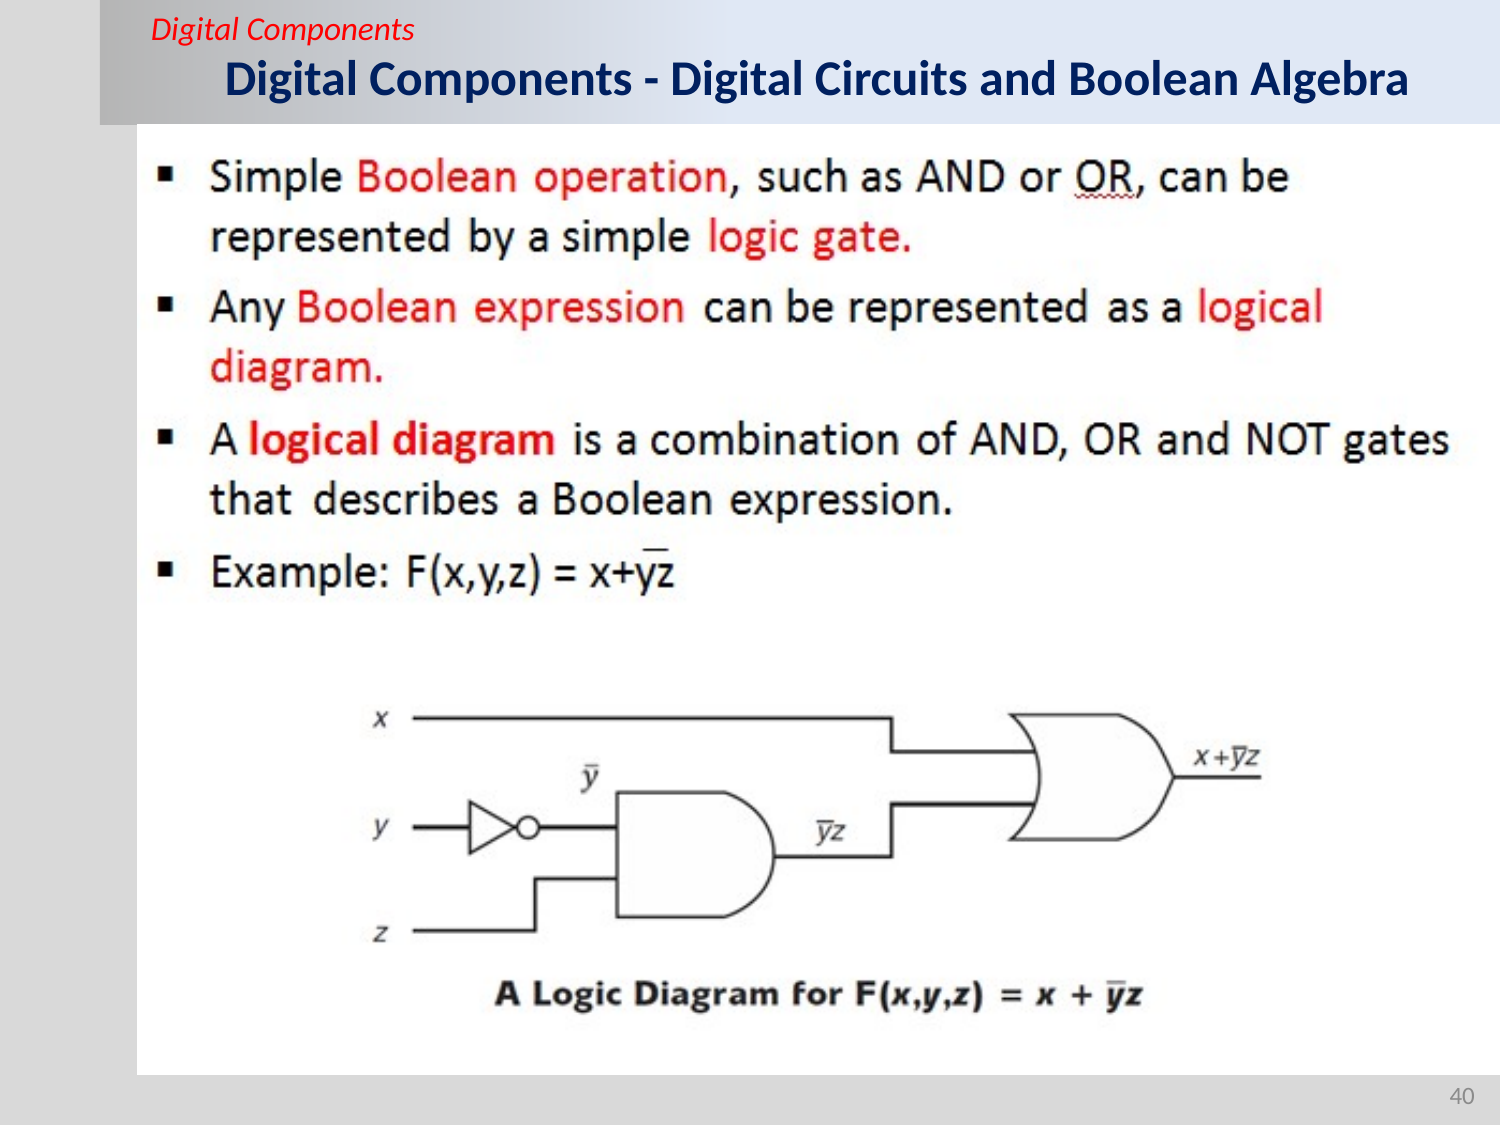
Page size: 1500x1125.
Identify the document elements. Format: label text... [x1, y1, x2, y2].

title Digital Components - Digital Circuits and Boolean Algebra [135, 37, 1500, 113]
list Digital Components [135, 0, 625, 50]
picture [137, 124, 1500, 1076]
